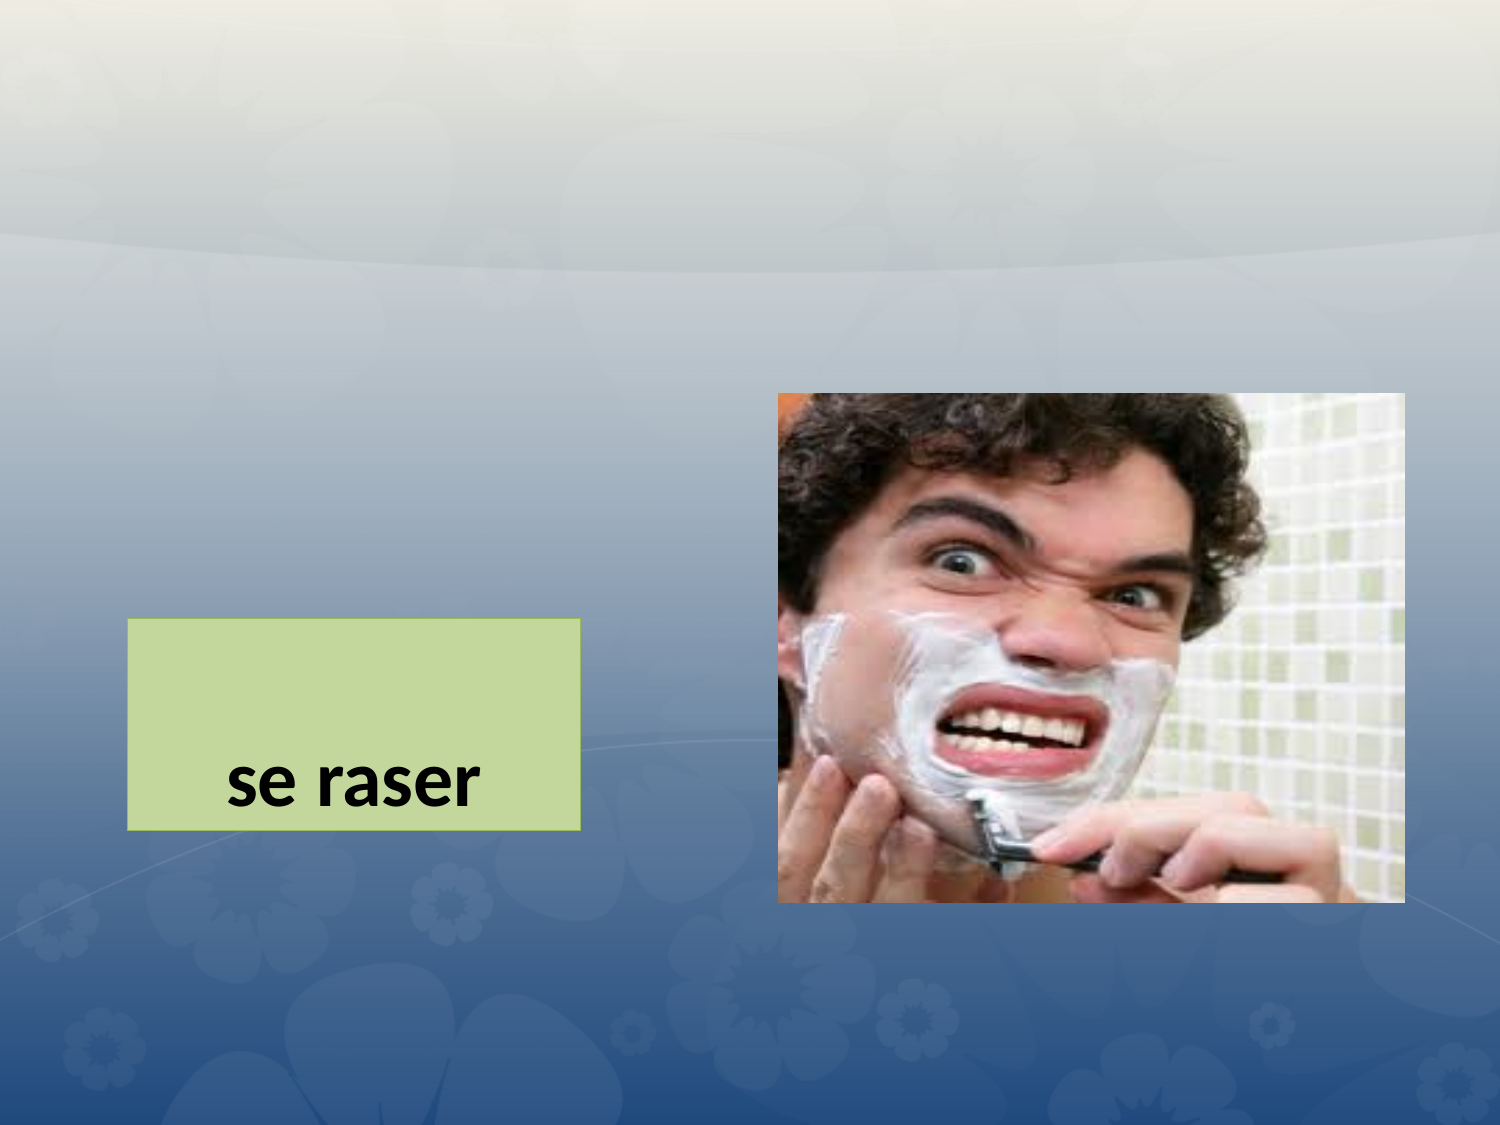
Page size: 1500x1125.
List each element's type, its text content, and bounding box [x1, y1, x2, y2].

picture [0, 0, 1500, 1125]
subtitle se raser [127, 618, 581, 831]
